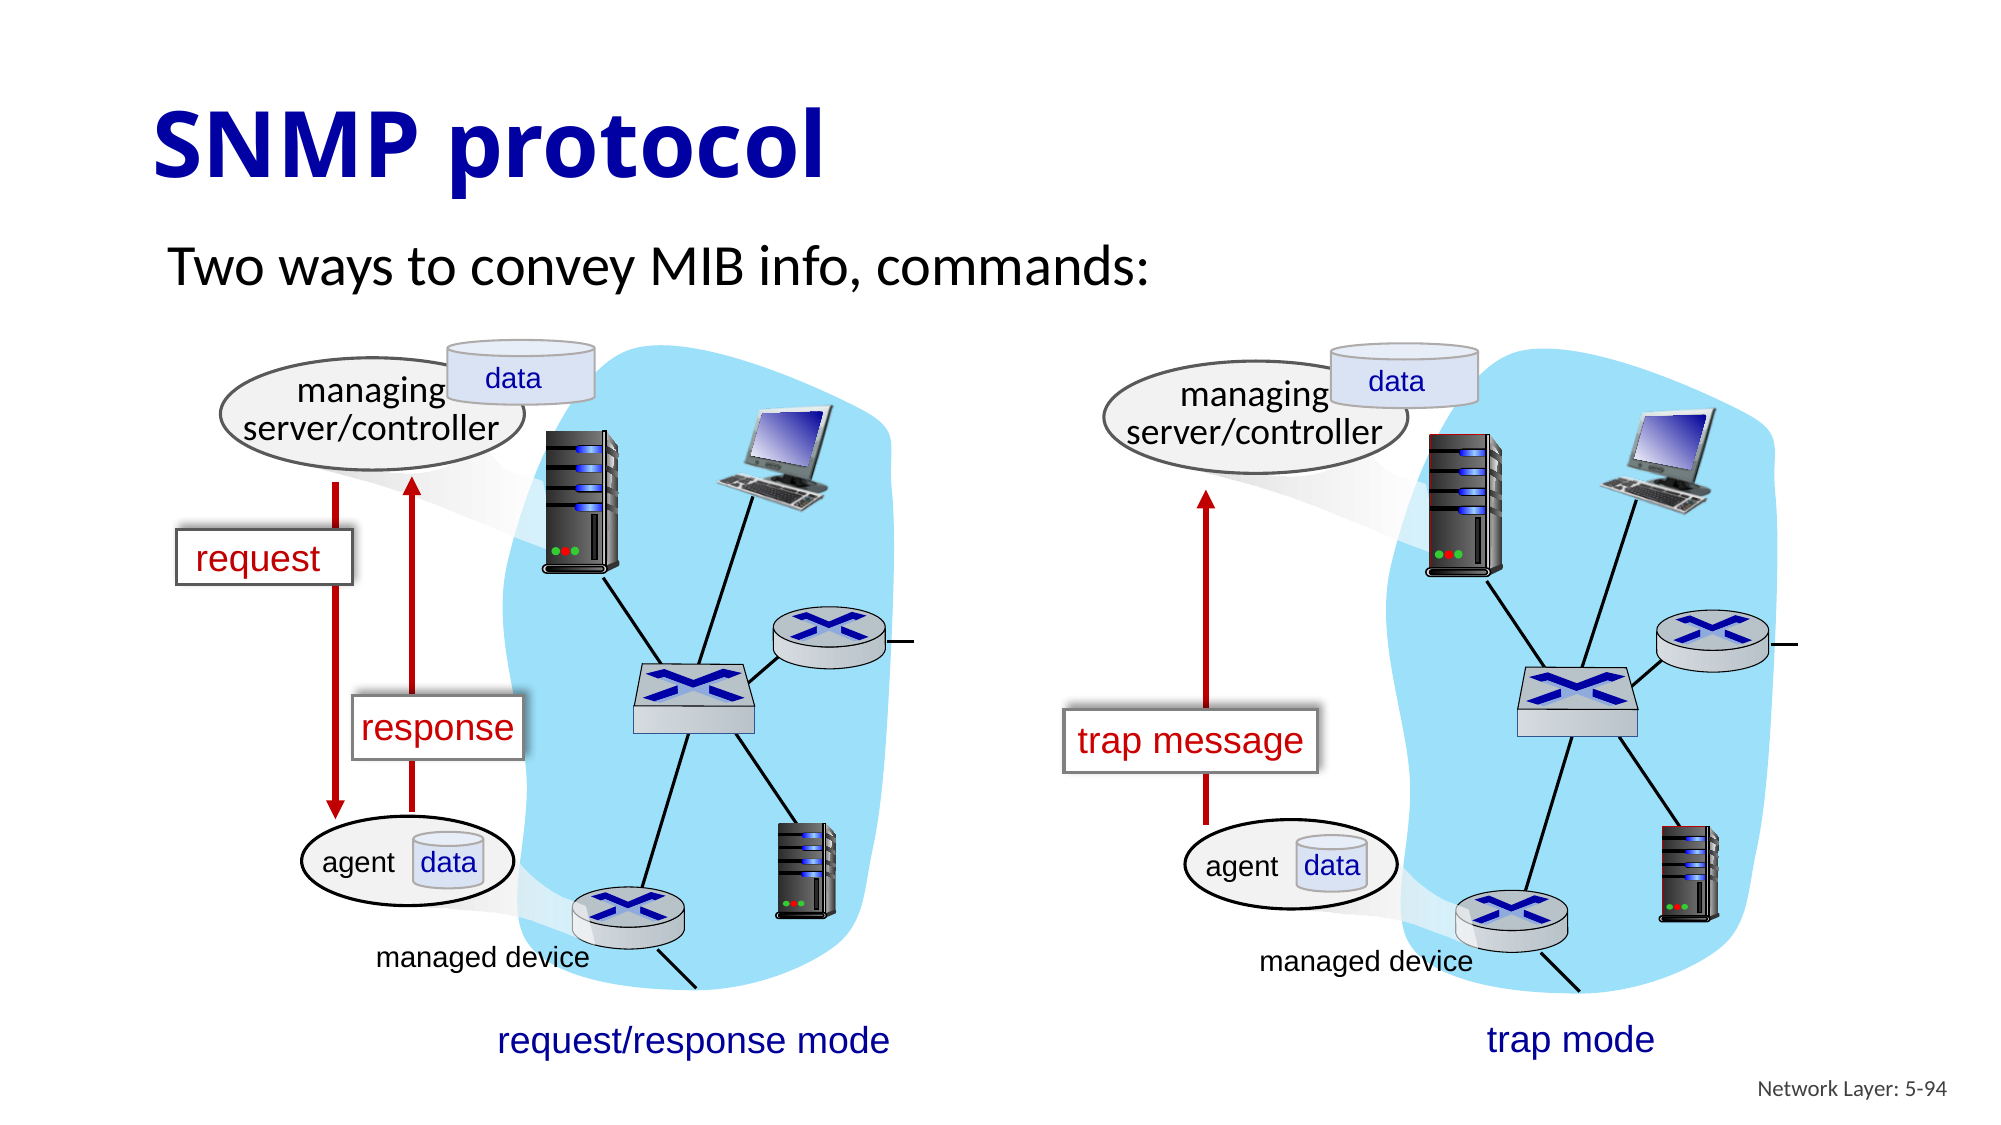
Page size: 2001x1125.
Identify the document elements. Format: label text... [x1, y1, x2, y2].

text_box request/response mode [482, 1008, 906, 1069]
slide_number Network Layer: 5-94 [1512, 1056, 1963, 1117]
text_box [1103, 329, 1798, 1069]
text_box Two ways to convey MIB info, commands: [130, 228, 1406, 328]
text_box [346, 476, 540, 813]
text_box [1062, 489, 1103, 826]
title SNMP protocol [137, 74, 1863, 221]
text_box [220, 326, 915, 993]
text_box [176, 482, 358, 820]
